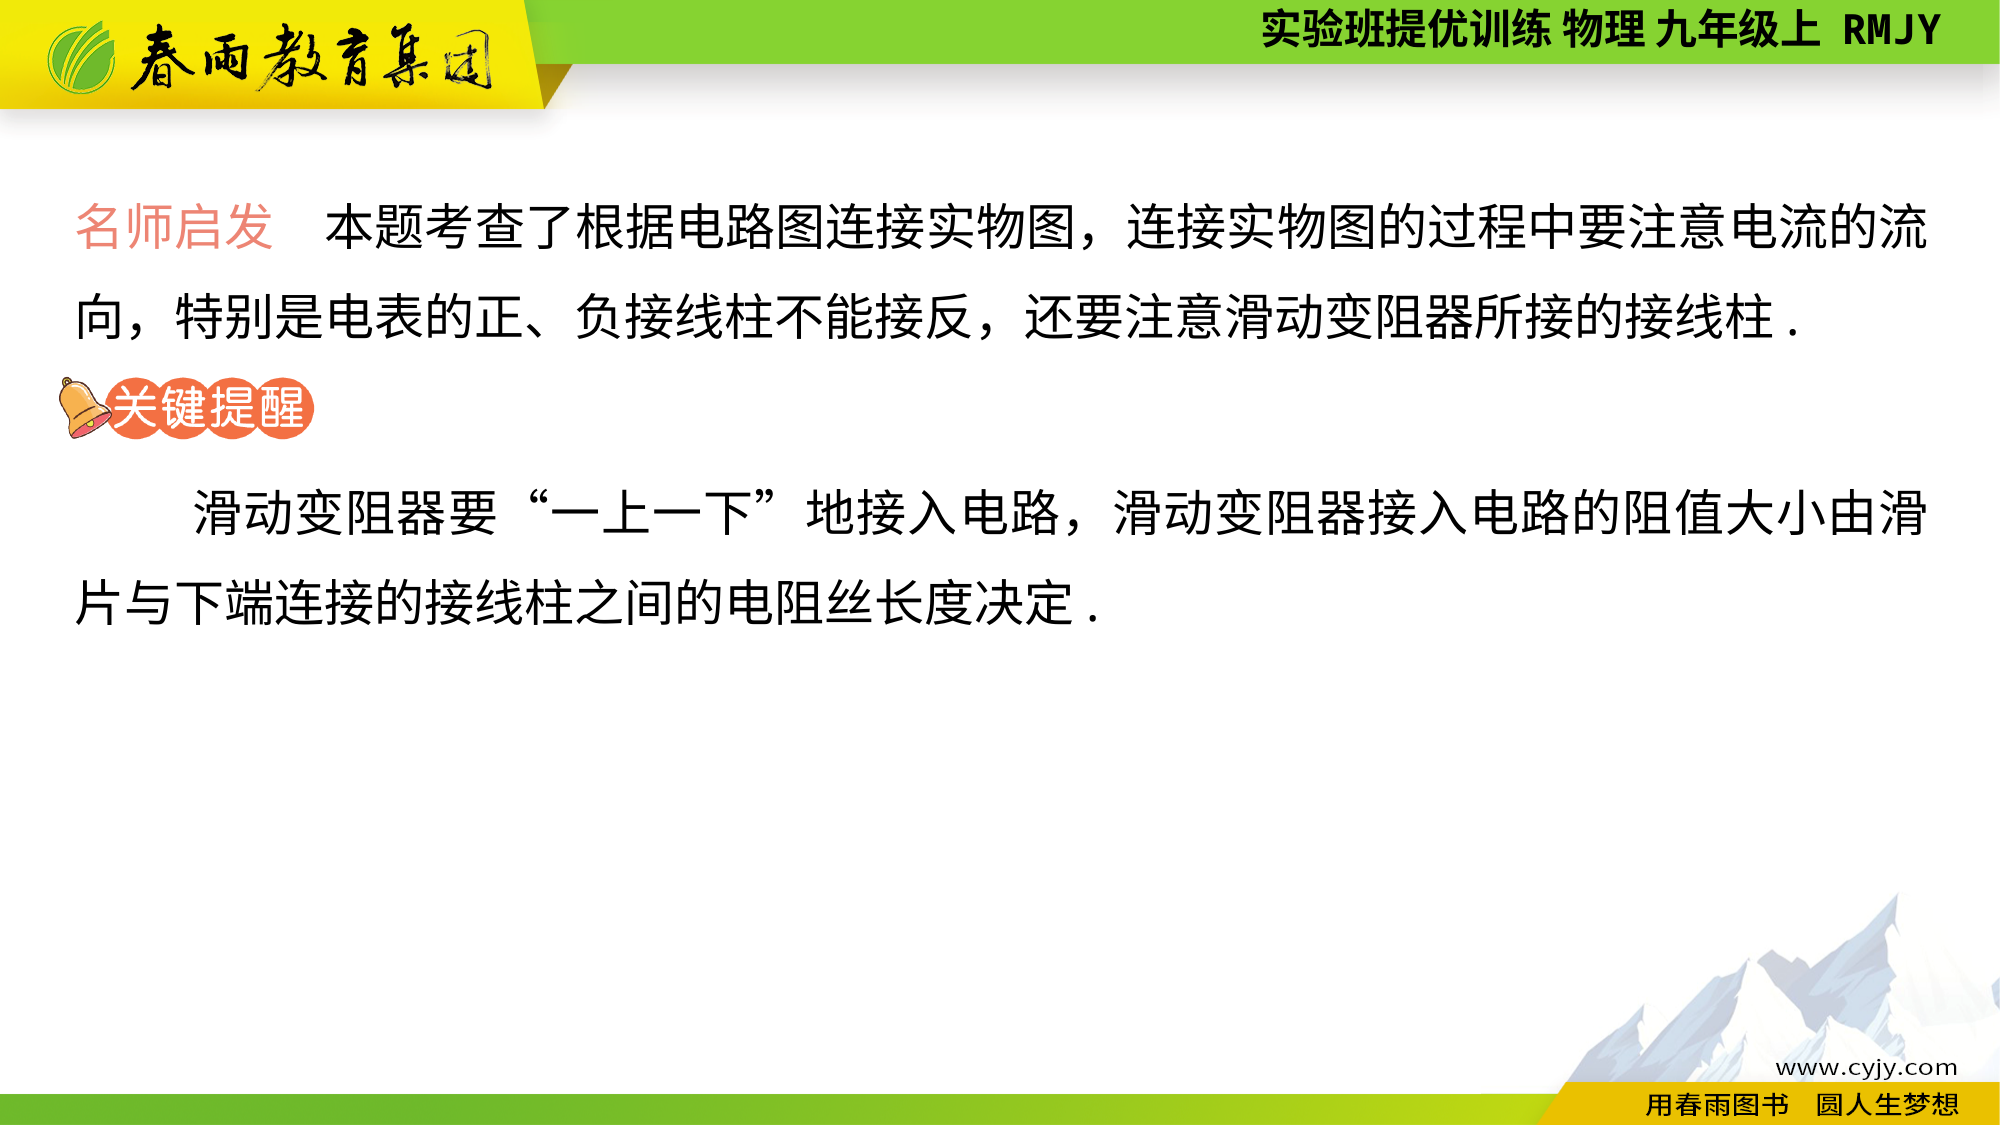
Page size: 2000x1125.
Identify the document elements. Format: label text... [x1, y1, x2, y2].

picture [0, 0, 2000, 1125]
list 名师启发 本题考查了根据电路图连接实物图，连接实物图的过程中要注意电流的流向，特别是电表的正、负接线柱不能接反，还要注意滑动变阻器所接的接线柱. [59, 157, 1944, 344]
text_box 滑动变阻器要“一上一下”地接入电路，滑动变阻器接入电路的阻值大小由滑片与下端连接的接线柱之间的电阻丝长度决定. [59, 443, 1944, 639]
